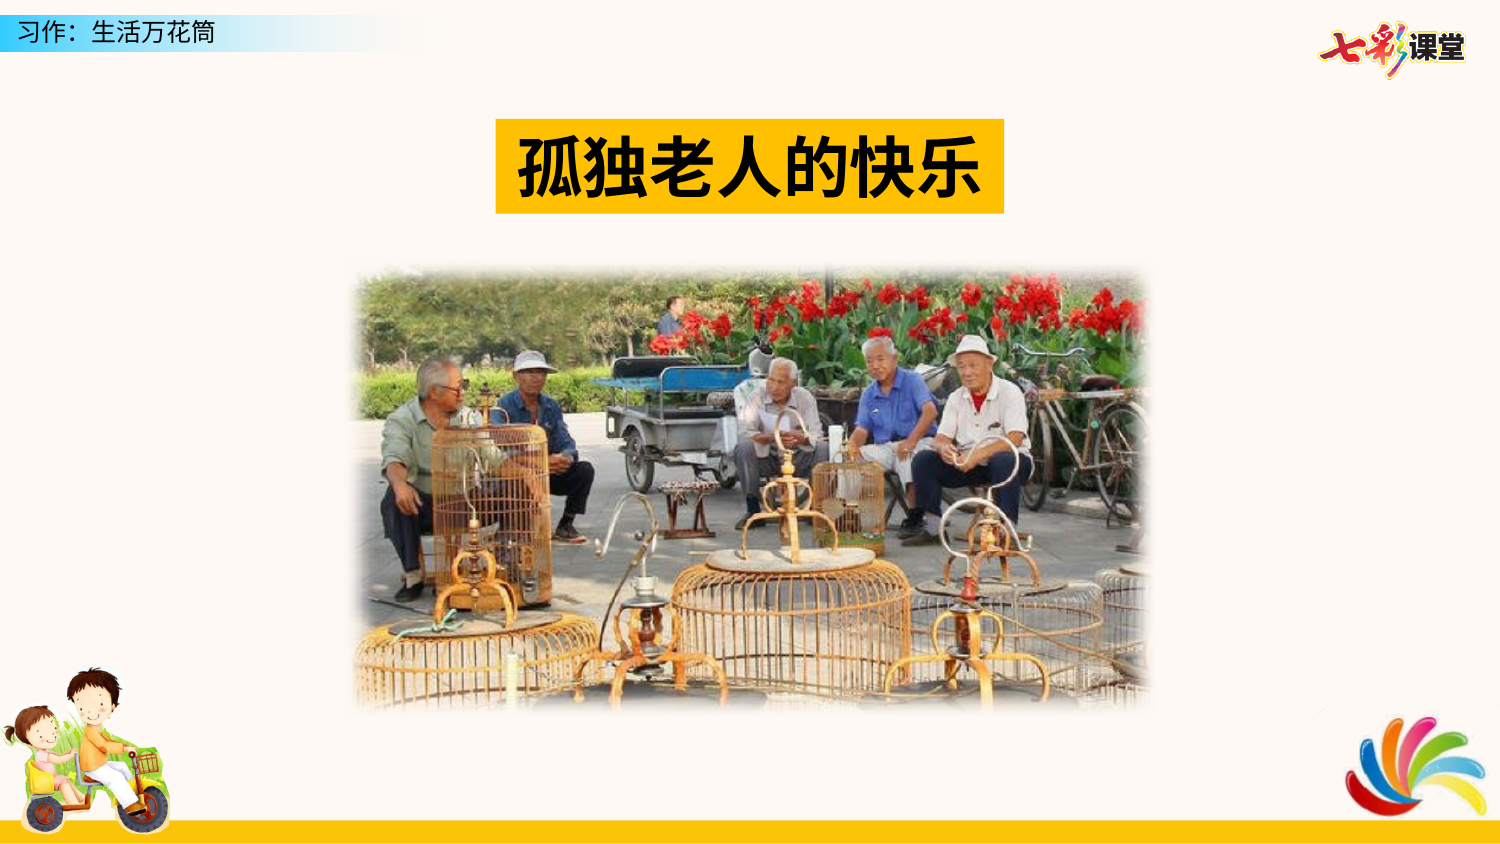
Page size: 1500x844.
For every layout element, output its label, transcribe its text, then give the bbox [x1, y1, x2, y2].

picture [0, 665, 170, 835]
picture [1316, 705, 1500, 821]
text_box 孤独老人的快乐 [495, 118, 1005, 214]
picture [1316, 20, 1468, 80]
picture [343, 259, 1157, 717]
